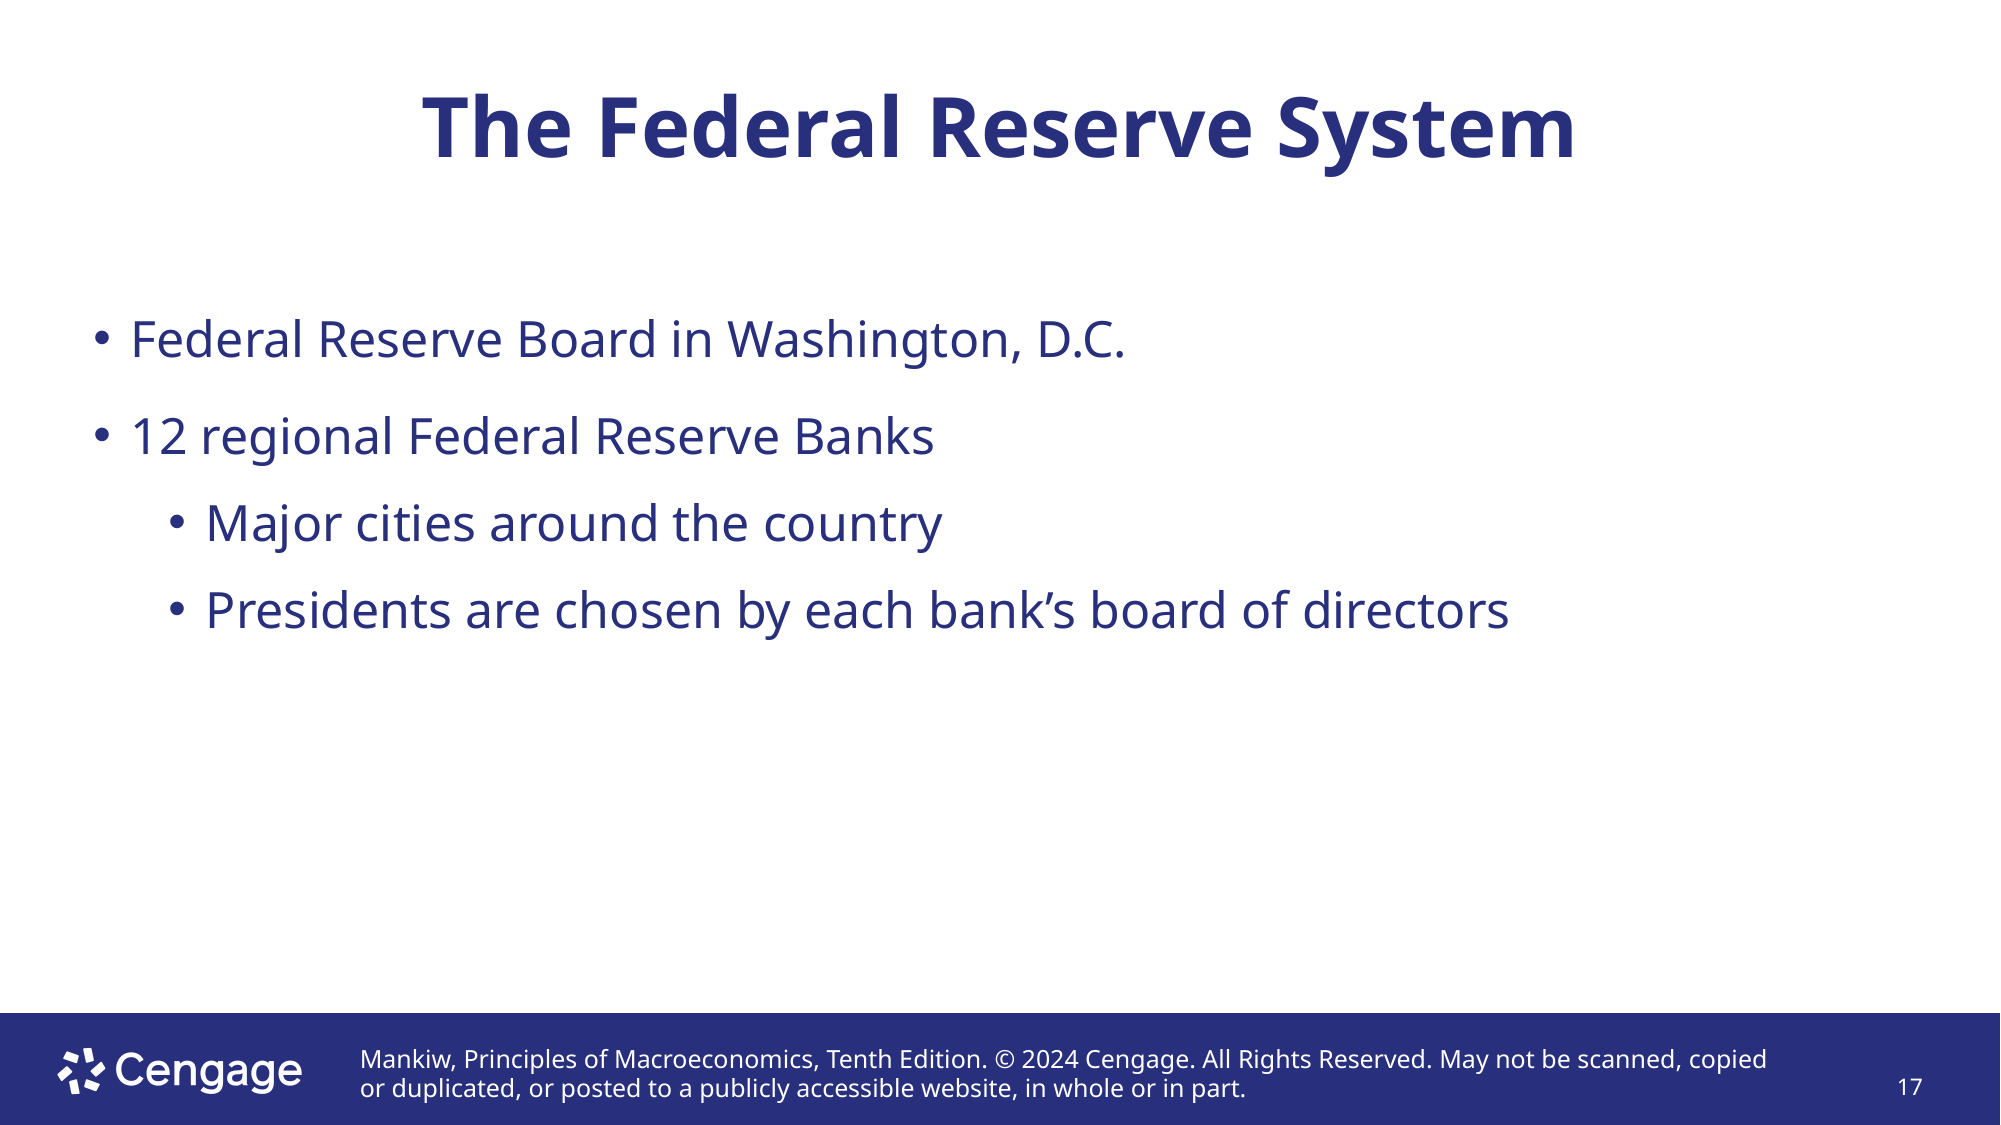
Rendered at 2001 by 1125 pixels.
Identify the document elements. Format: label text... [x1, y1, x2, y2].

list Federal Reserve Board in Washington, D.C. 12 regional Federal Reserve Banks Major cities around the country Presidents are chosen by each bank’s board of directors [78, 299, 1923, 1014]
title The Federal Reserve System [78, 77, 1923, 278]
picture [30, 1020, 329, 1122]
